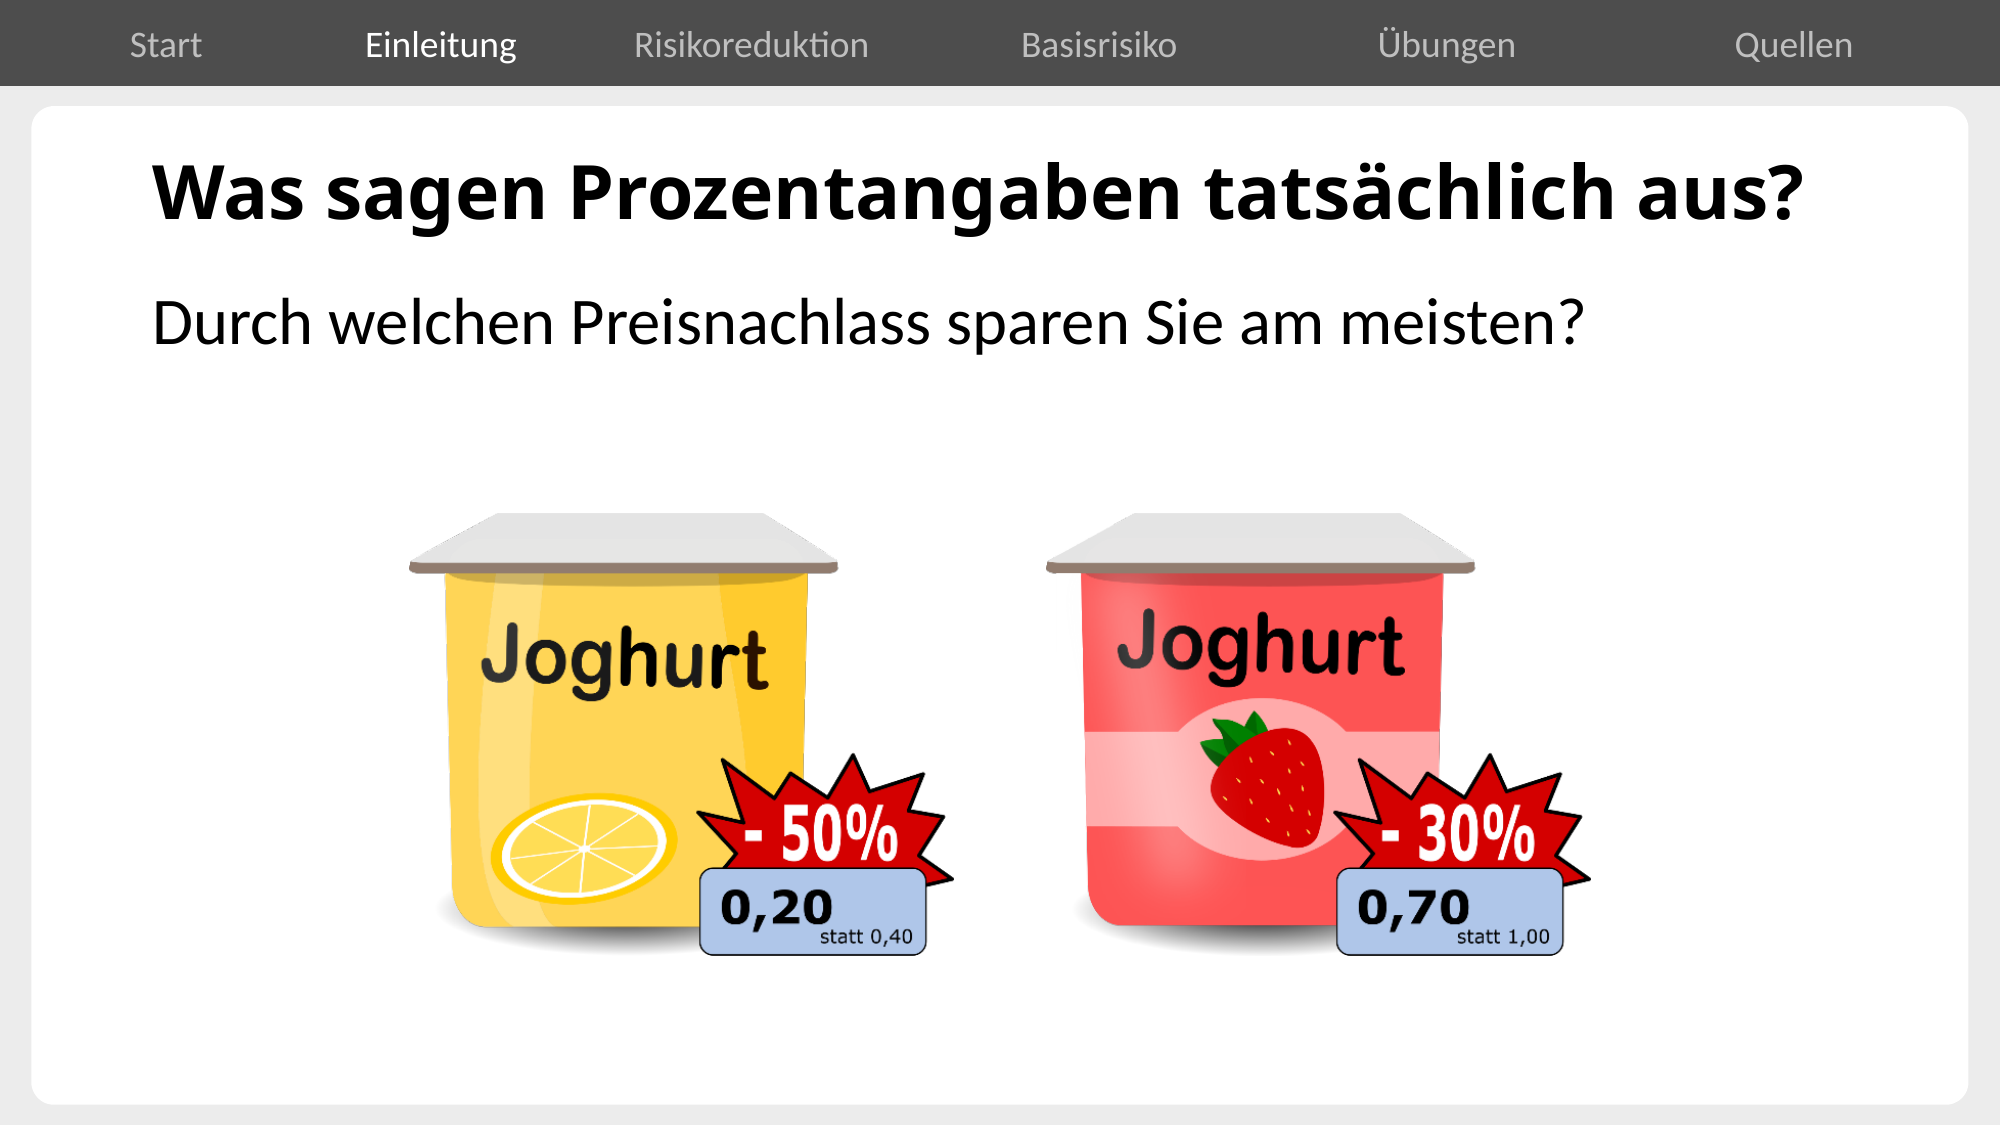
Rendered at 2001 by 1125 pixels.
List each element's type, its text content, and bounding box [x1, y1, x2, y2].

list Durch welchen Preisnachlass sparen Sie am meisten? [137, 279, 1863, 993]
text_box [63, 12, 1934, 74]
title Was sagen Prozentangaben tatsächlich aus? [137, 147, 1863, 236]
picture [1046, 513, 1591, 956]
picture [409, 513, 954, 956]
